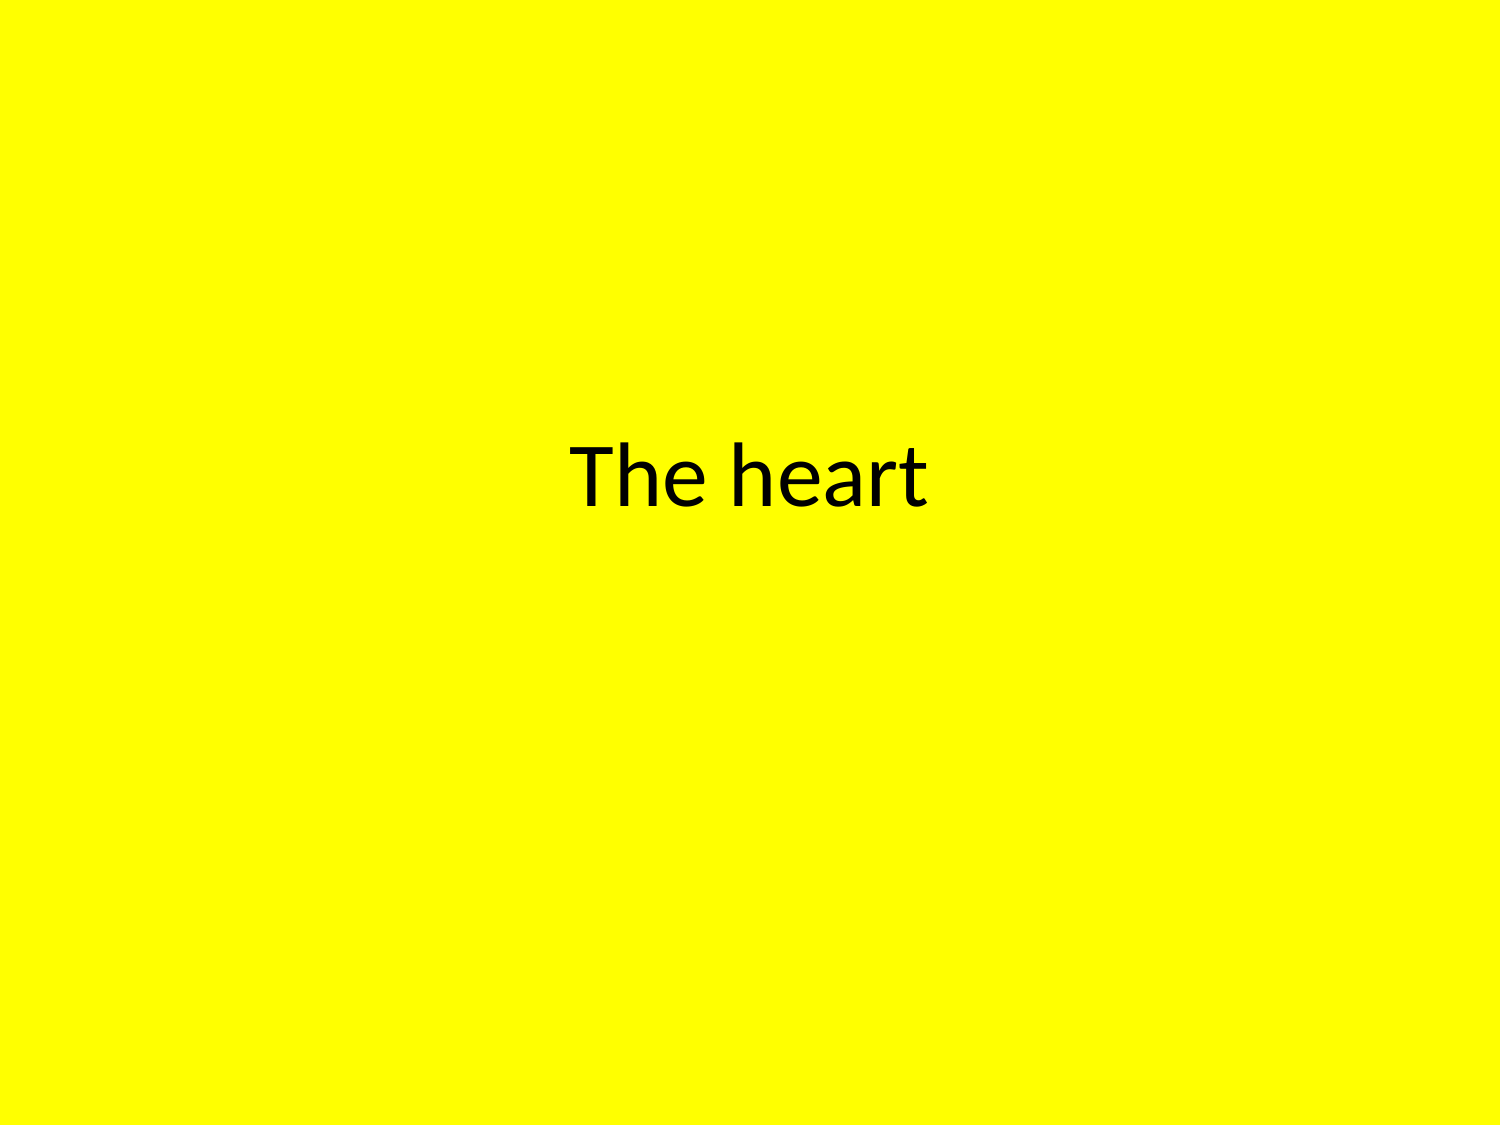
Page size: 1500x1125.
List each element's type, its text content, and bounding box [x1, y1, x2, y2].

title The heart [112, 349, 1388, 591]
